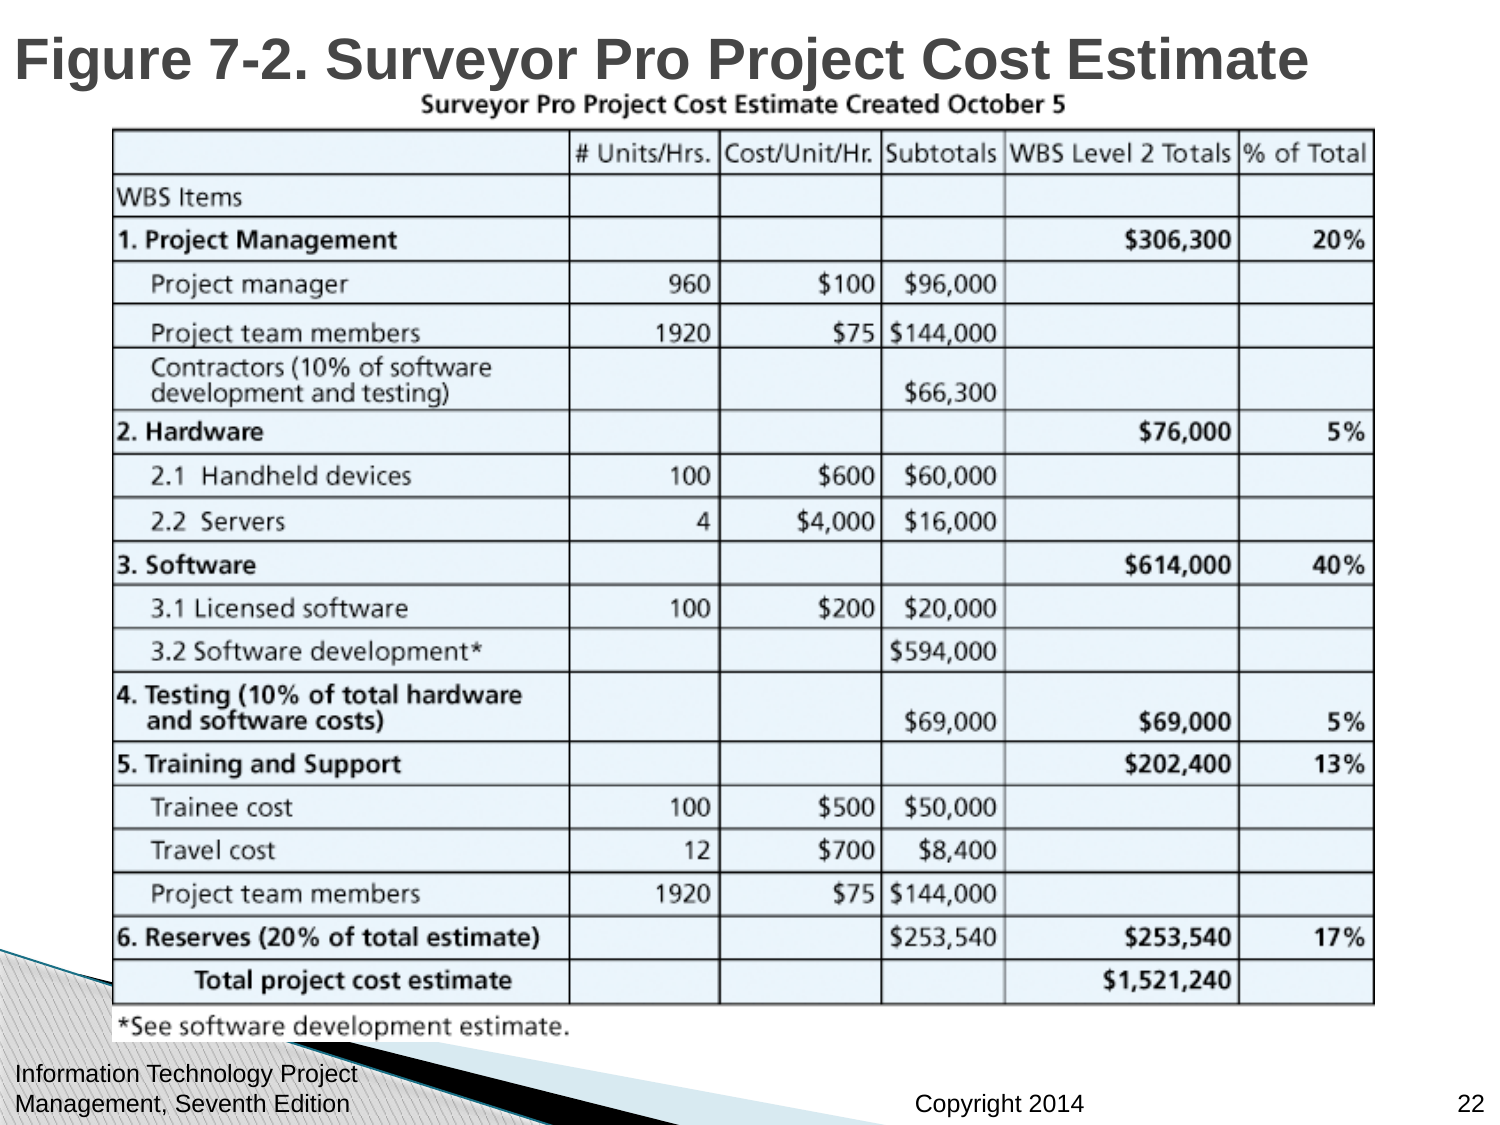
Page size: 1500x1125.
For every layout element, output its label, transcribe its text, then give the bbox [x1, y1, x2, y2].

slide_number 22 [1408, 1065, 1500, 1125]
title Figure 7-2. Surveyor Pro Project Cost Estimate [0, 0, 1500, 113]
footer Information Technology Project Management, Seventh Edition [0, 1065, 425, 1125]
picture [112, 92, 1376, 1042]
